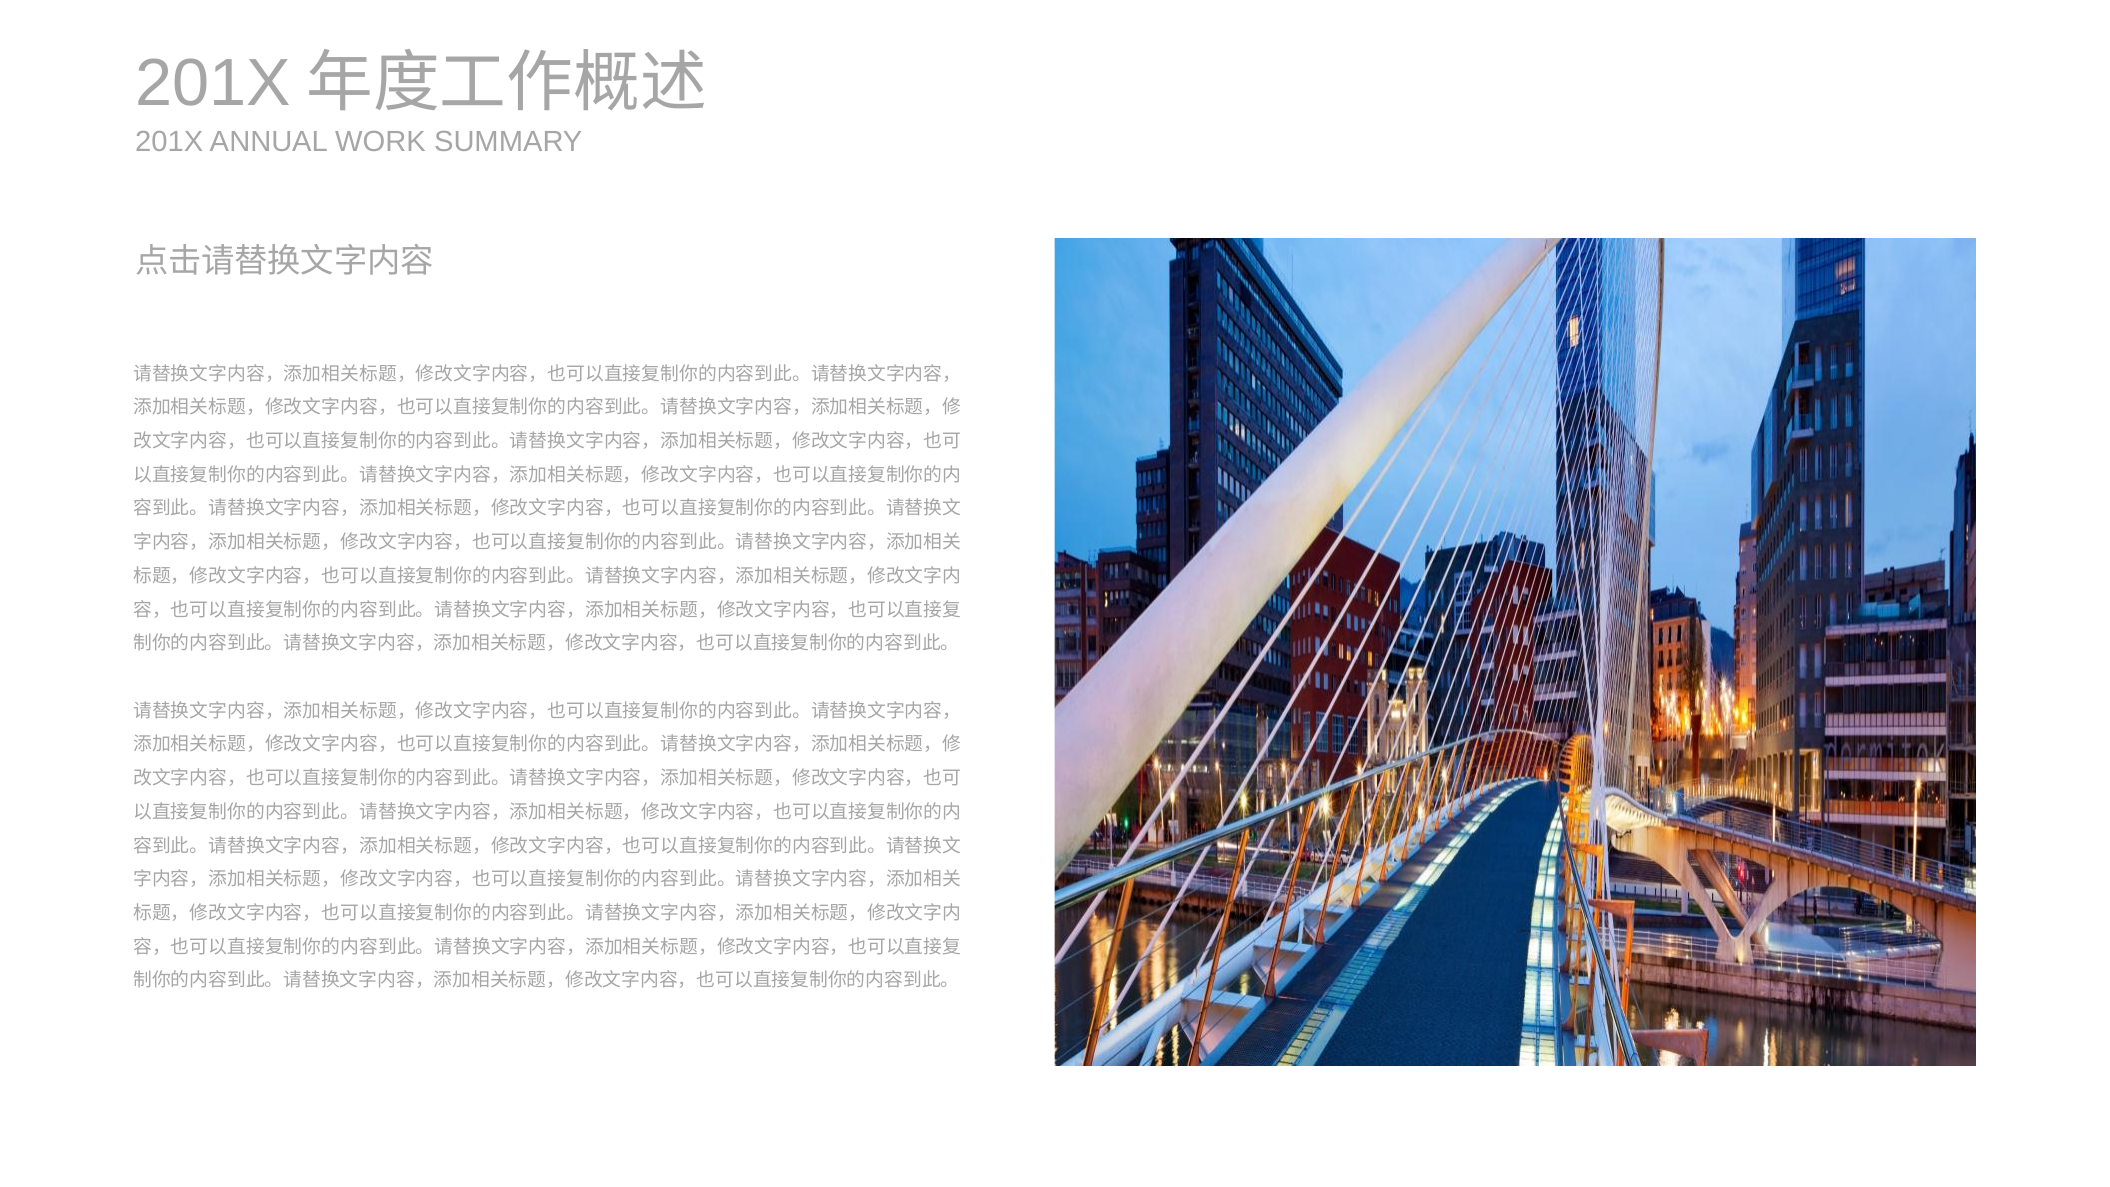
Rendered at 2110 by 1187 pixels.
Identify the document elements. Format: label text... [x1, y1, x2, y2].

text_box 201X年度工作概述 [135, 38, 783, 119]
text_box 点击请替换文字内容 [135, 238, 435, 279]
text_box 201X ANNUAL WORK SUMMARY [135, 122, 596, 158]
text_box [1054, 238, 1977, 1067]
text_box 请替换文字内容，添加相关标题，修改文字内容，也可以直接复制你的内容到此。请替换文字内容，添加相关标题，修改文字内容，也可以直接复制你的内容到此。请替换文字内容，添加相关标题，修改文字内容，也可以直接复制你的内容到此。请替换文字内容，添加相关标题，修改文字内容，也可以直接复制你的内容到此。请替换文字内容，添加相关标题，修改文字内容，也可以直接复制你的内容到此。请替换文字内容，添加相关标题，修改文字内容，也可以直接复制你的内容到此。请替换文字内容，添加相关标题，修改文字内容，也可以直接复制你的内容到此。请替换文字内容，添加相关标题，修改文字内容，也可以直接复制你的内容到此。请替换文字内容，添加相关标题，修改文字内容，也可以直接复制你的内容到此。请替换文字内容，添加相关标题，修改文字内容，也可以直接复制你的内容到此。请替换文字内容，添加相关标题，修改文字内容，也可以直接复制你的内容到此。 请替换文字内容，添加相关标题，修改文字内容，也可以直接复制你的内容到此。请替换文字内容，添加相关标题，修改文字内容，也可以直接复制你的内容到此。请替换文字内容，添加相关标题，修改文字内容，也可以直接复制你的内容到此。请替换文字内容，添加相关标题，修改文字内容，也可以直接复制你的内容到此。请替换文字内容，添加相关标题，修改文字内容，也可以直接复制你的内容到此。请替换文字内容，添加相关标题，修改文字内容，也可以直接复制你的内容到此。请替换文字内容，添加相关标题，修改文字内容，也可以直接复制你的内容到此。请替换文字内容，添加相关标题，修改文字内容，也可以直接复制你的内容到此。请替换文字内容，添加相关标题，修改文字内容，也可以直接复制你的内容到此。请替换文字内容，添加相关标题，修改文字内容，也可以直接复制你的内容到此。请替换文字内容，添加相关标题，修改文字内容，也可以直接复制你的内容到此。 [133, 349, 961, 991]
